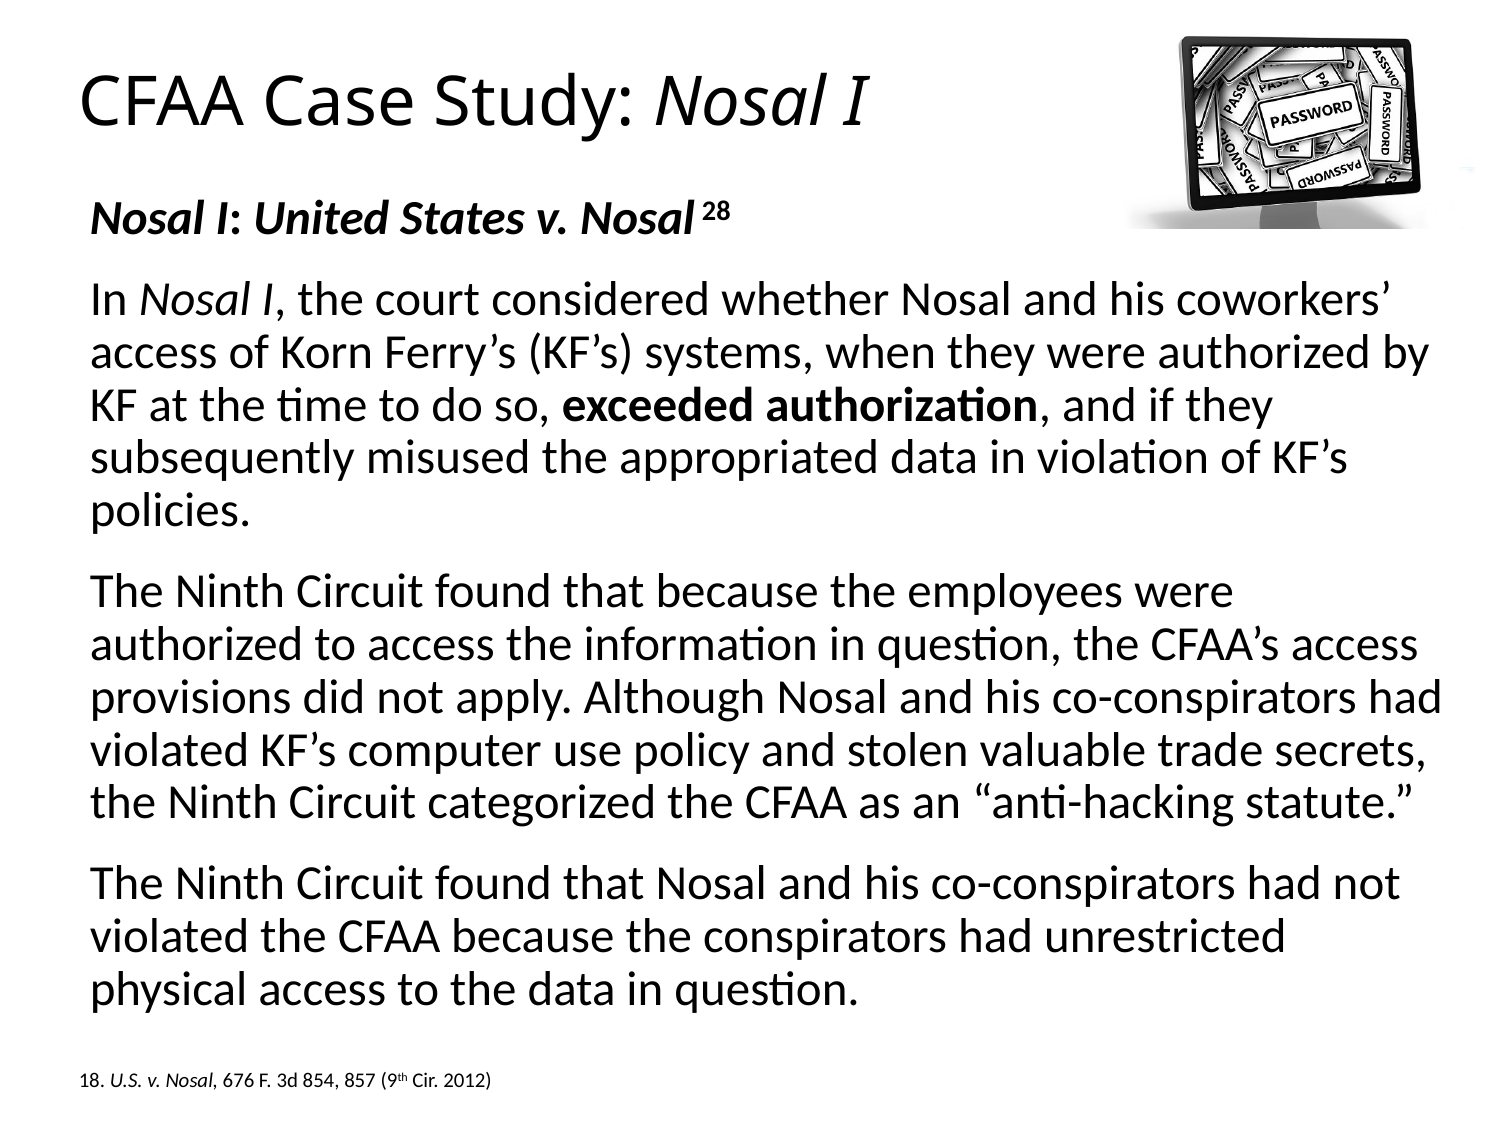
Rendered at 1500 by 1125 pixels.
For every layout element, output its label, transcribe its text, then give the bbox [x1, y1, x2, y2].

title CFAA Case Study: Nosal I [63, 21, 1112, 186]
text_box 18. U.S. v. Nosal, 676 F. 3d 854, 857 (9th Cir. 2012) [63, 1059, 1475, 1124]
list Nosal I: United States v. Nosal 28 In Nosal I, the court considered whether Nosal and his coworkers’ access of Korn Ferry’s (KF’s) systems, when they were authorized by KF at the time to do so, exceeded authorization, and if they subsequently misused the appropriated data in violation of KF’s policies. The Ninth Circuit found that because the employees were authorized to access the information in question, the CFAA’s access provisions did not apply. Although Nosal and his co-conspirators had violated KF’s computer use policy and stolen valuable trade secrets, the Ninth Circuit categorized the CFAA as an “anti-hacking statute.” The Ninth Circuit found that Nosal and his co-conspirators had not violated the CFAA because the conspirators had unrestricted physical access to the data in question. [74, 184, 1465, 1059]
picture [1112, 21, 1500, 229]
